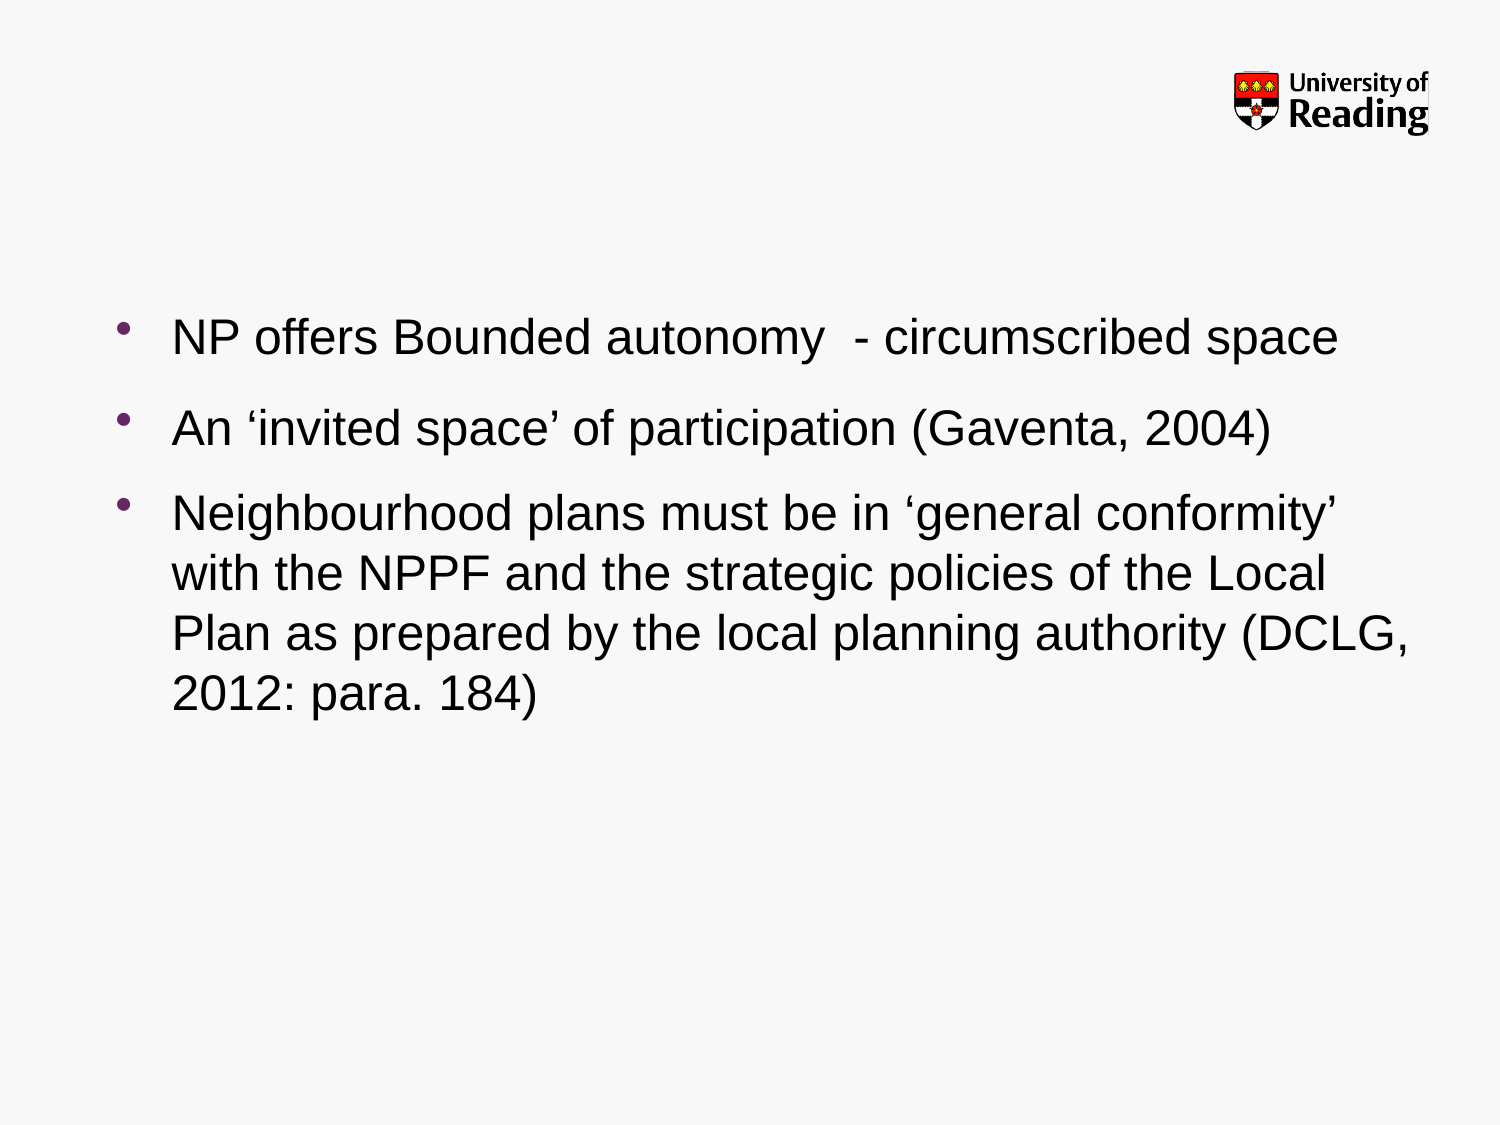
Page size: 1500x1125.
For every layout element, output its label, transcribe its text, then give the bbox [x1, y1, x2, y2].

list NP offers Bounded autonomy - circumscribed space An ‘invited space’ of participation (Gaventa, 2004) Neighbourhood plans must be in ‘general conformity’ with the NPPF and the strategic policies of the Local Plan as prepared by the local planning authority (DCLG, 2012: para. 184) [100, 290, 1448, 1107]
picture [1234, 71, 1429, 136]
